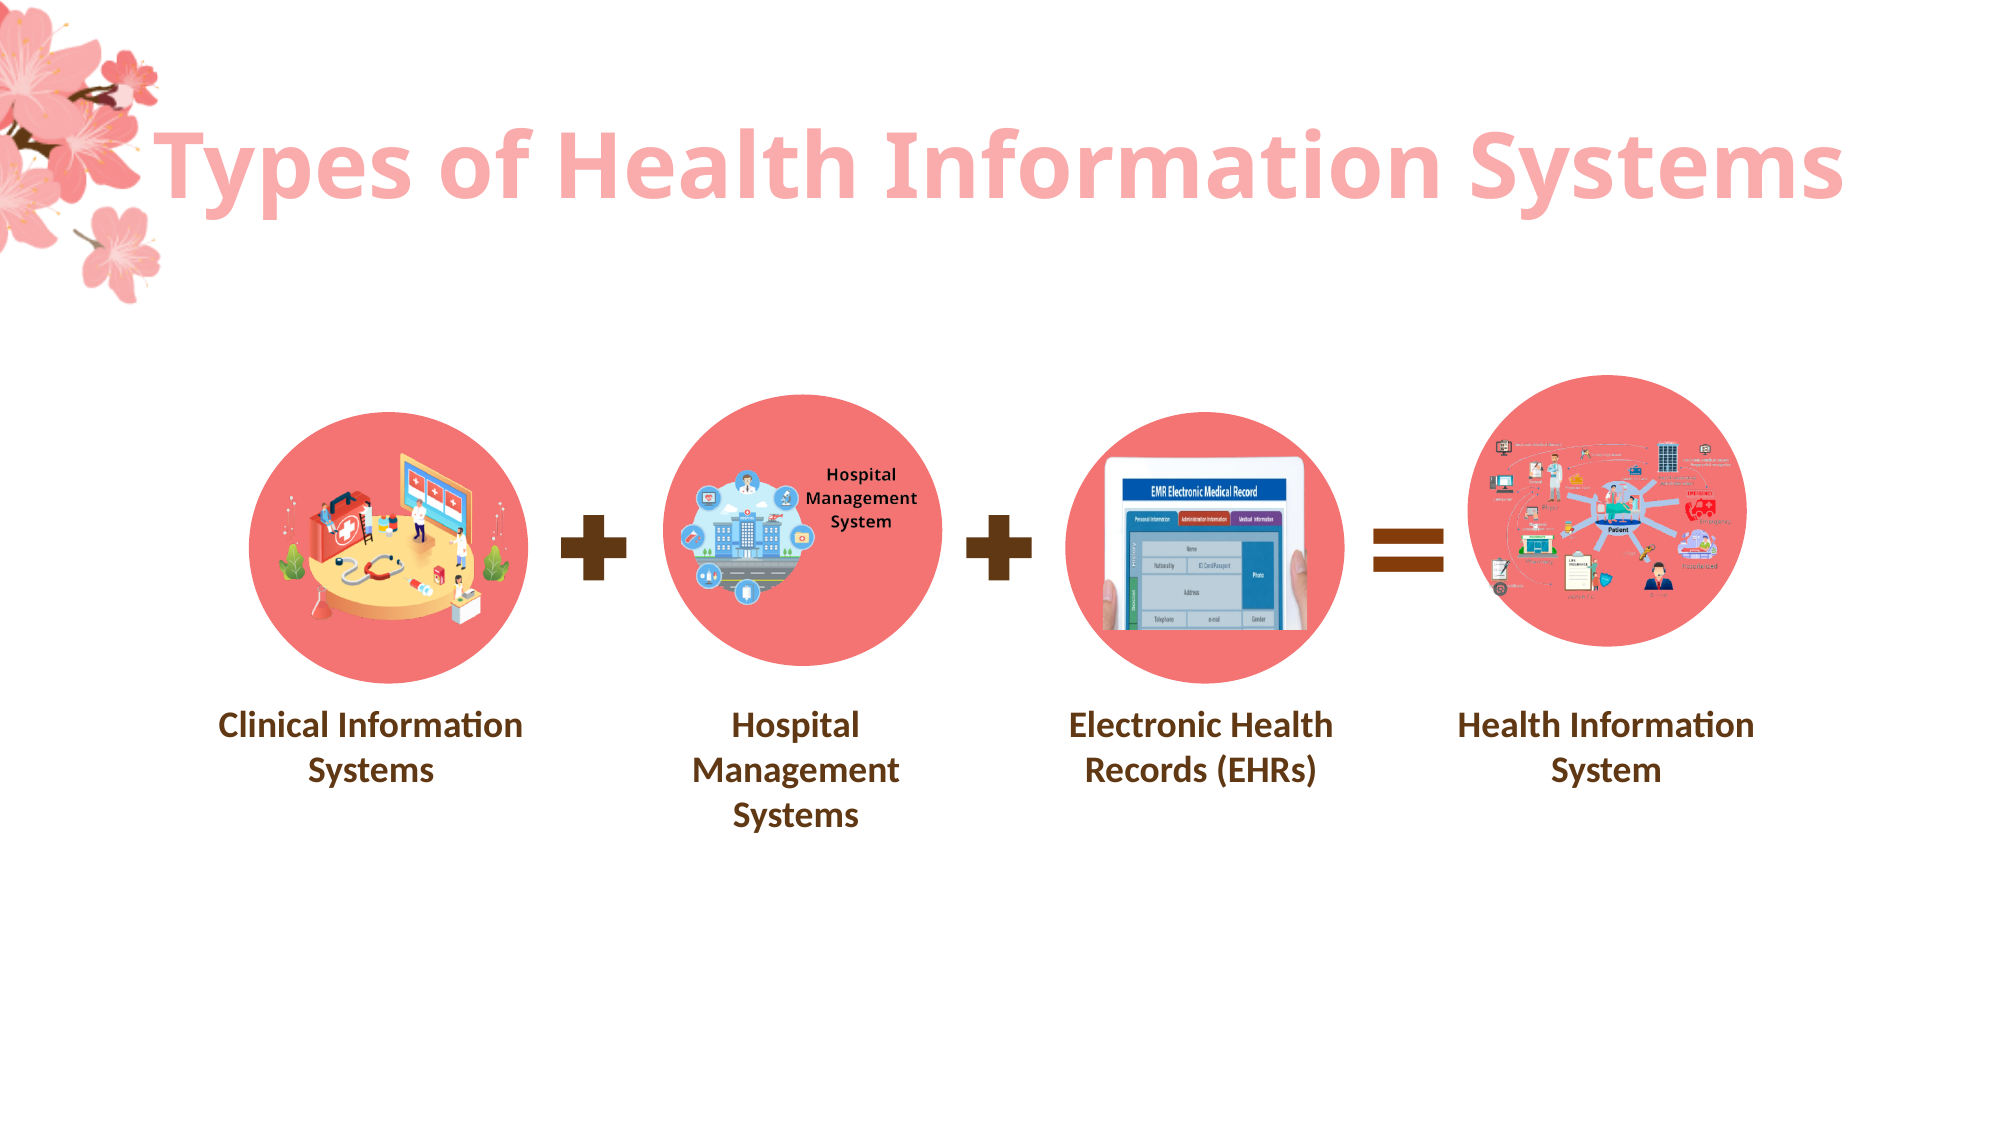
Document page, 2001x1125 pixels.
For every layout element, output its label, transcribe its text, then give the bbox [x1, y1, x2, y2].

text_box [1503, 603, 1712, 648]
text_box [689, 611, 917, 667]
text_box [1488, 374, 1726, 437]
text_box [661, 461, 681, 599]
text_box Electronic Health Records (EHRs) [1029, 692, 1374, 797]
title Types of Health Information Systems [137, 59, 1863, 278]
picture [681, 429, 923, 611]
picture [225, 448, 550, 628]
text_box [1108, 411, 1302, 448]
text_box [292, 411, 485, 448]
text_box [1466, 439, 1487, 582]
text_box Hospital Management Systems [623, 692, 969, 842]
text_box [708, 393, 898, 429]
text_box [923, 459, 944, 601]
text_box Clinical Information Systems [179, 692, 563, 797]
picture [1487, 437, 1731, 603]
picture [0, 0, 197, 328]
text_box [274, 628, 503, 685]
text_box = [1352, 429, 1456, 645]
text_box [1731, 446, 1748, 576]
text_box Health Information System [1434, 692, 1779, 797]
text_box [965, 514, 1033, 581]
text_box [560, 514, 627, 581]
text_box [1064, 454, 1346, 685]
picture [1102, 448, 1308, 630]
